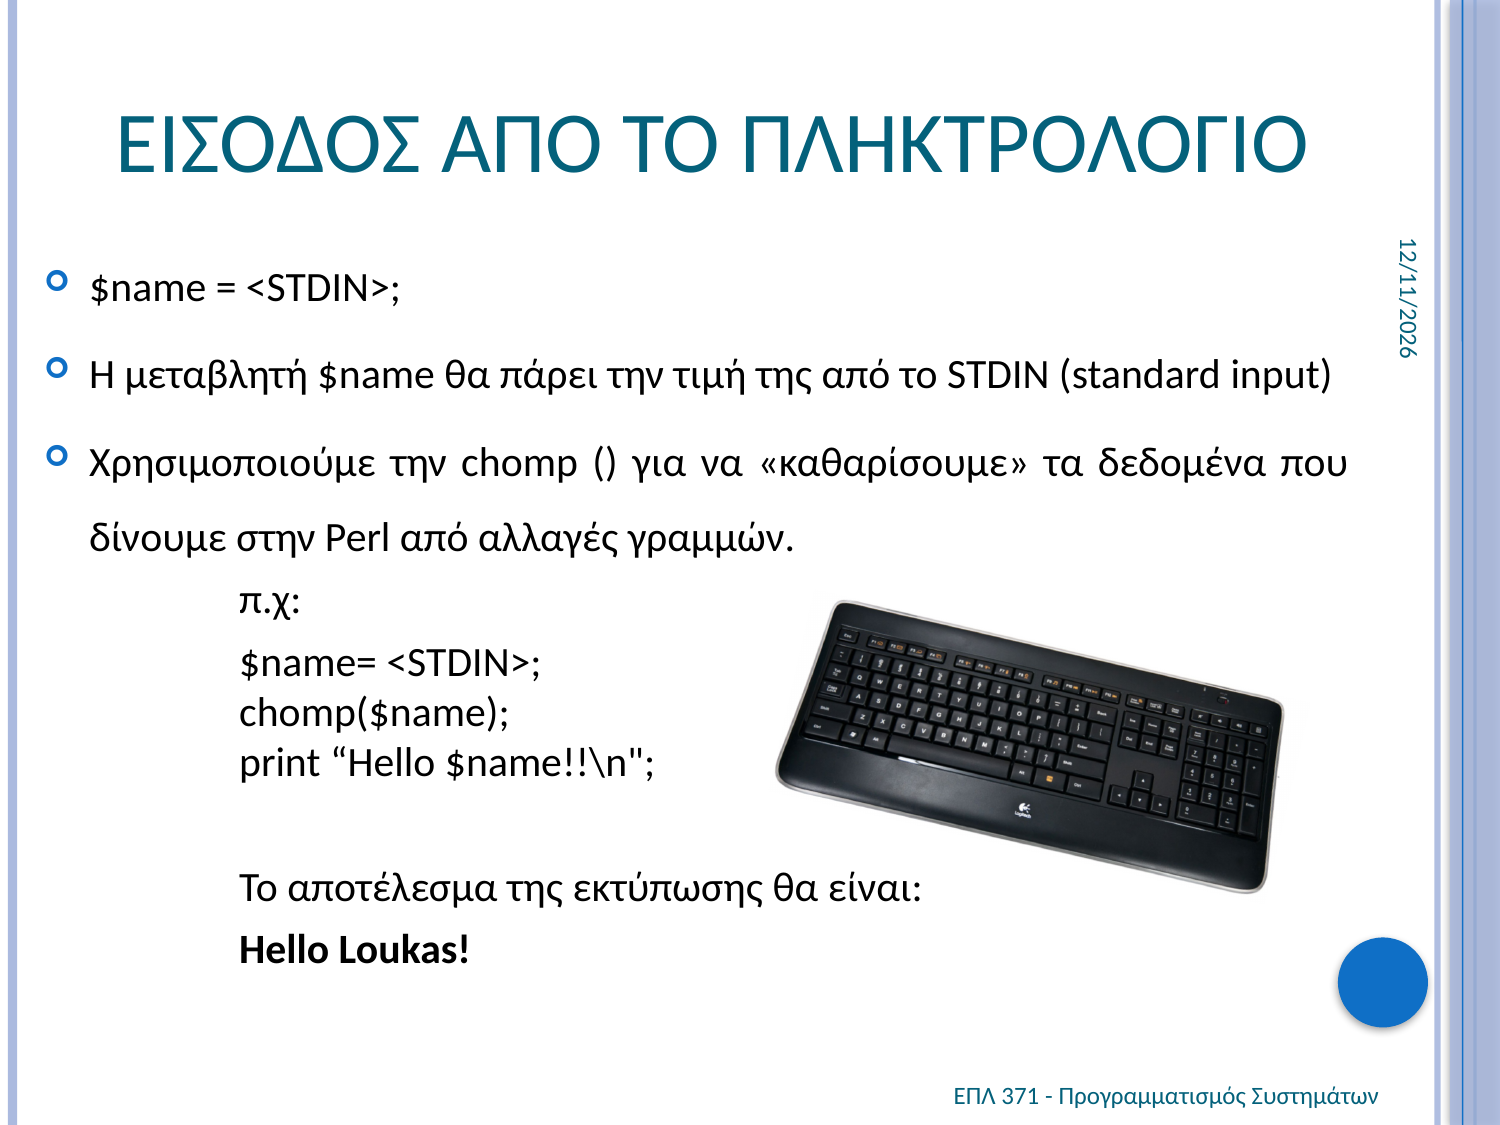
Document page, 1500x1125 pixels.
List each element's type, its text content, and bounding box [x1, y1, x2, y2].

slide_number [1378, 43, 1442, 374]
picture [769, 590, 1309, 903]
list $name = <STDIN>; Η μεταβλητή $name θα πάρει την τιμή της από το STDIN (standard input) Χρησιμοποιούμε την chomp () για να «καθαρίσουμε» τα δεδομένα που δίνουμε στην Perl από αλλαγές γραμμών. π.χ: $name= <STDIN>; chomp($name); print “Hello $name!!\n"; Το αποτέλεσμα της εκτύπωσης θα είναι: Hello Loukas! [29, 227, 1365, 1083]
footer ΕΠΛ 371 - Προγραμματισμός Συστημάτων [938, 1065, 1464, 1125]
title Εισοδοσ Απο το Πληκτρολογιο [100, 54, 1326, 198]
